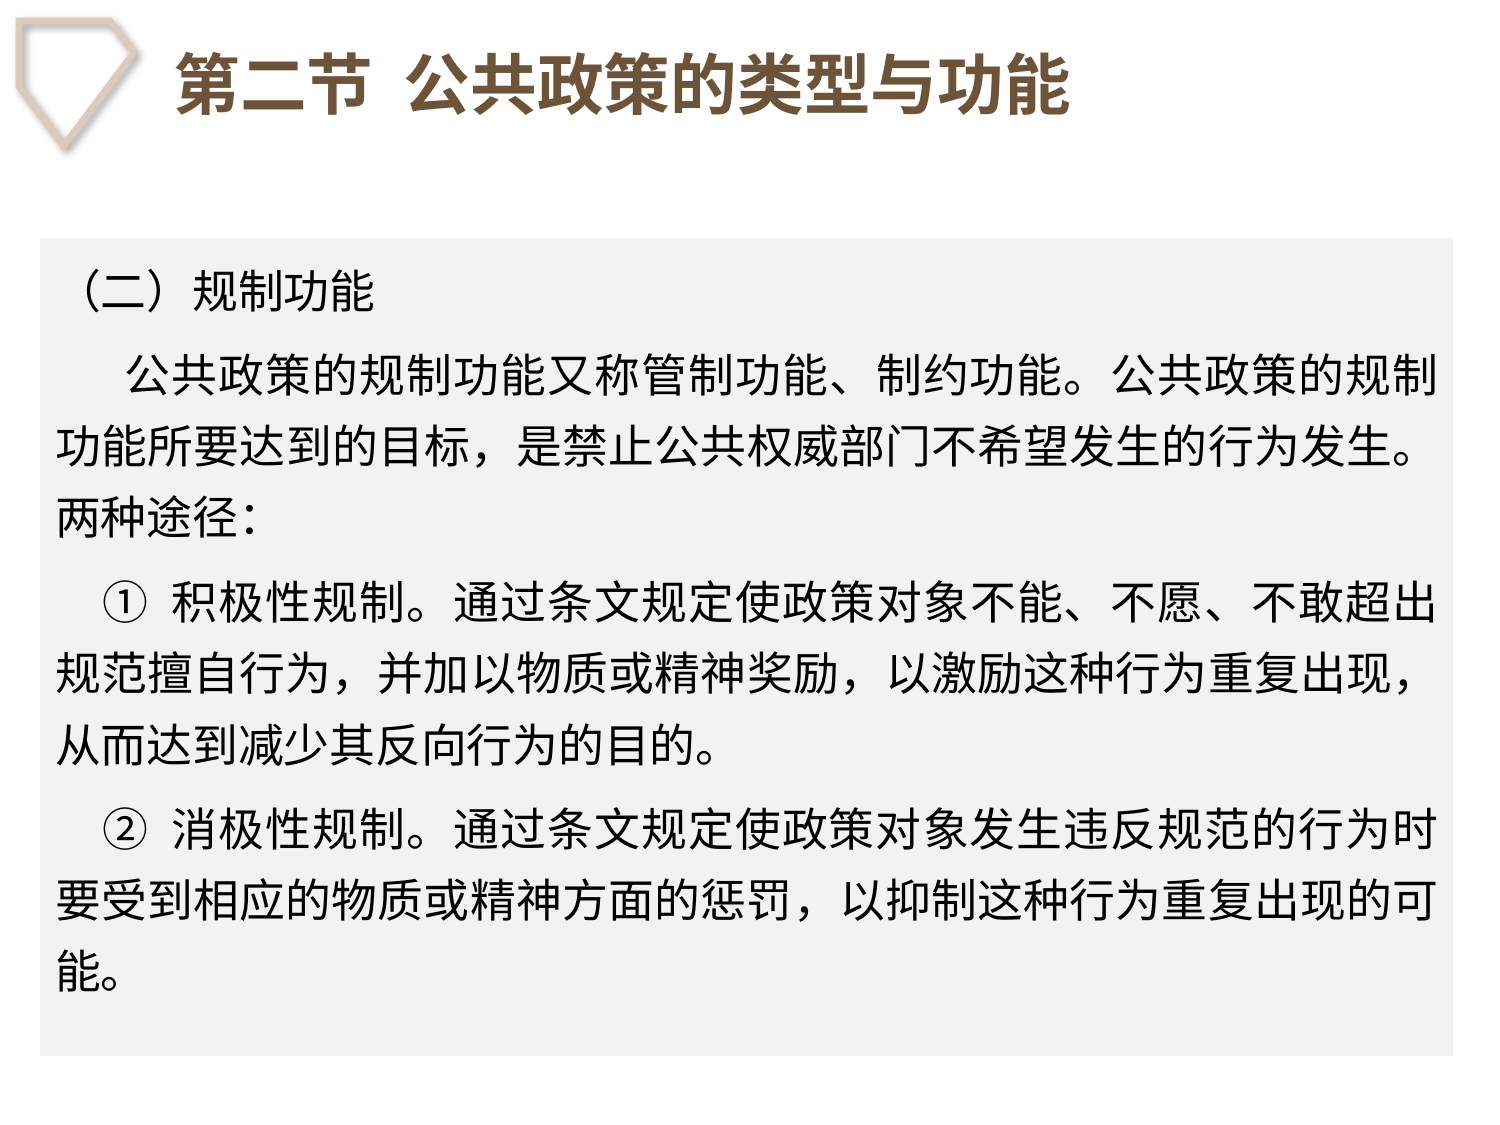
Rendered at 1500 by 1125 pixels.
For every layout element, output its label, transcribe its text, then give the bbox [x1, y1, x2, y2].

list （二）规制功能 公共政策的规制功能又称管制功能、制约功能。公共政策的规制功能所要达到的目标，是禁止公共权威部门不希望发生的行为发生。两种途径： ① 积极性规制。通过条文规定使政策对象不能、不愿、不敢超出规范擅自行为，并加以物质或精神奖励，以激励这种行为重复出现，从而达到减少其反向行为的目的。 ② 消极性规制。通过条文规定使政策对象发生违反规范的行为时要受到相应的物质或精神方面的惩罚，以抑制这种行为重复出现的可能。 [40, 238, 1454, 1057]
title 第二节 公共政策的类型与功能 [158, 18, 1456, 159]
